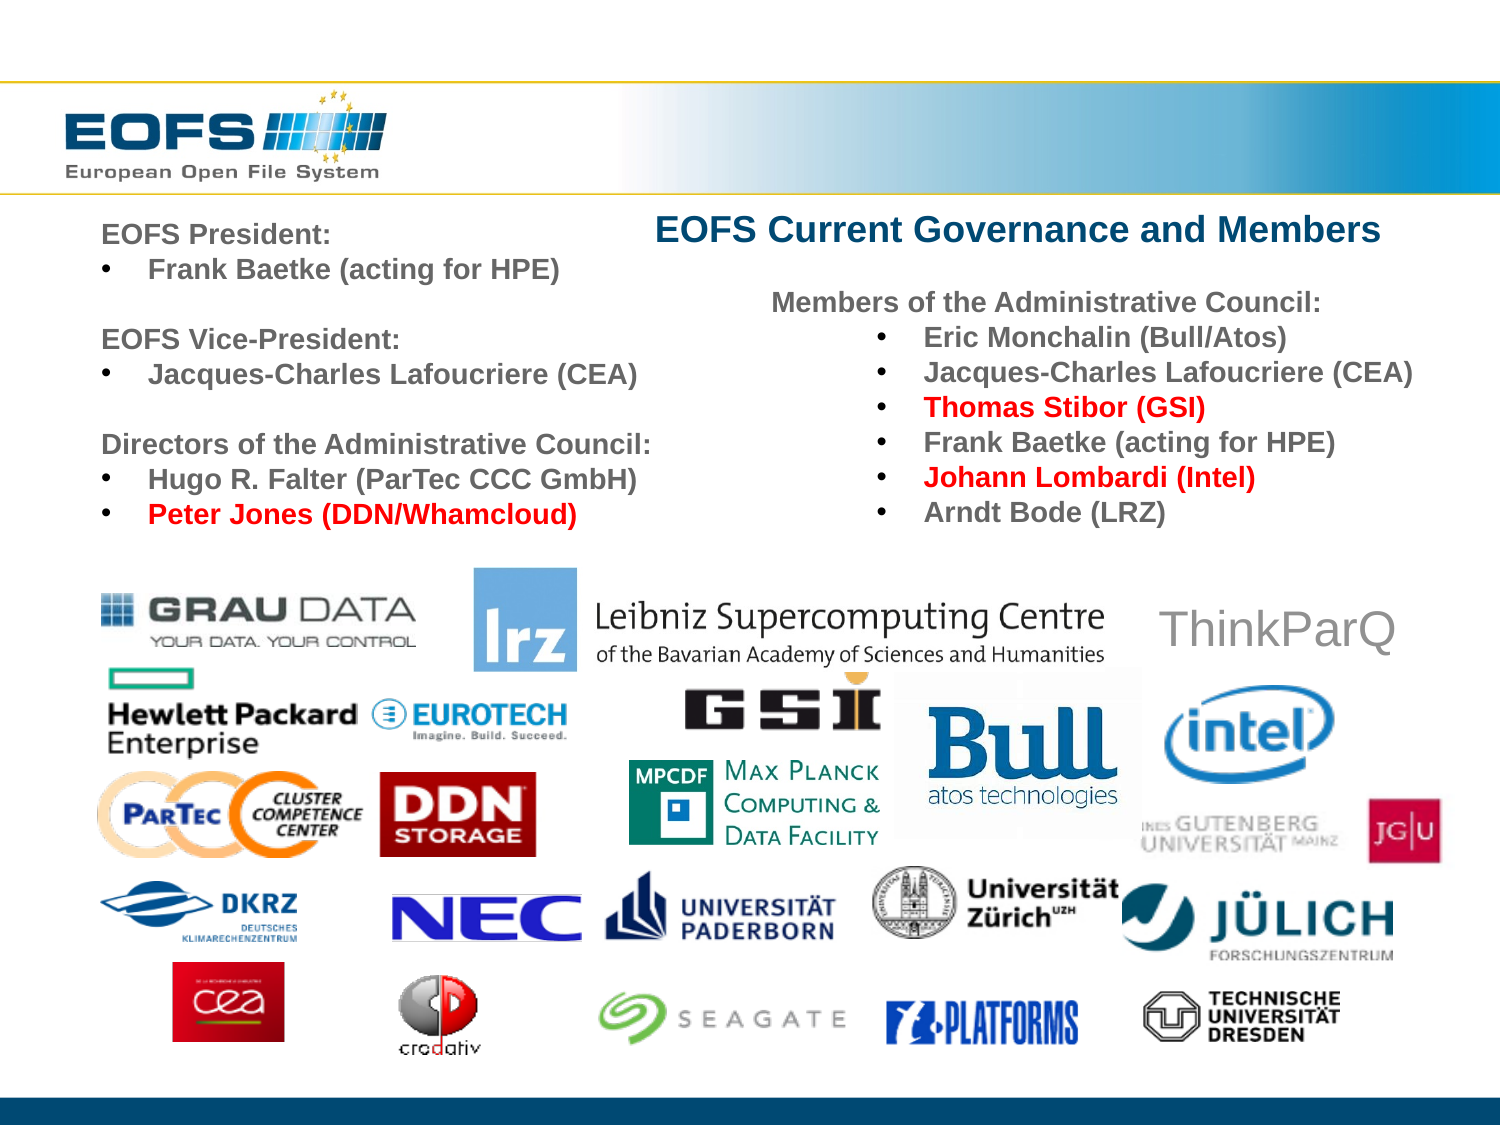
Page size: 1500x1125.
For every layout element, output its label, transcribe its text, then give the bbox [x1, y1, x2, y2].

picture [1143, 991, 1341, 1043]
picture [884, 991, 1082, 1055]
title EOFS Current Governance and Members [553, 176, 1495, 279]
text_box Members of the Administrative Council: Eric Monchalin (Bull/Atos) Jacques-Charles Lafoucriere (CEA) Thomas Stibor (GSI) Frank Baetke (acting for HPE) Johann Lombardi (Intel) Arndt Bode (LRZ) [784, 276, 1459, 536]
text_box ThinkParQ [1109, 588, 1452, 664]
picture [108, 667, 358, 760]
picture [600, 867, 843, 946]
picture [0, 81, 1500, 195]
picture [472, 567, 1456, 968]
picture [103, 961, 566, 1056]
text_box EOFS President: Frank Baetke (acting for HPE) EOFS Vice-President: Jacques-Charles Lafoucriere (CEA) Directors of the Administrative Council: Hugo R. Falter (ParTec CCC GmbH) Peter Jones (DDN/Whamcloud) [86, 208, 784, 538]
picture [597, 978, 847, 1059]
picture [96, 770, 590, 858]
picture [100, 881, 298, 943]
picture [392, 887, 582, 949]
picture [629, 760, 880, 845]
picture [101, 593, 416, 647]
picture [370, 688, 568, 752]
